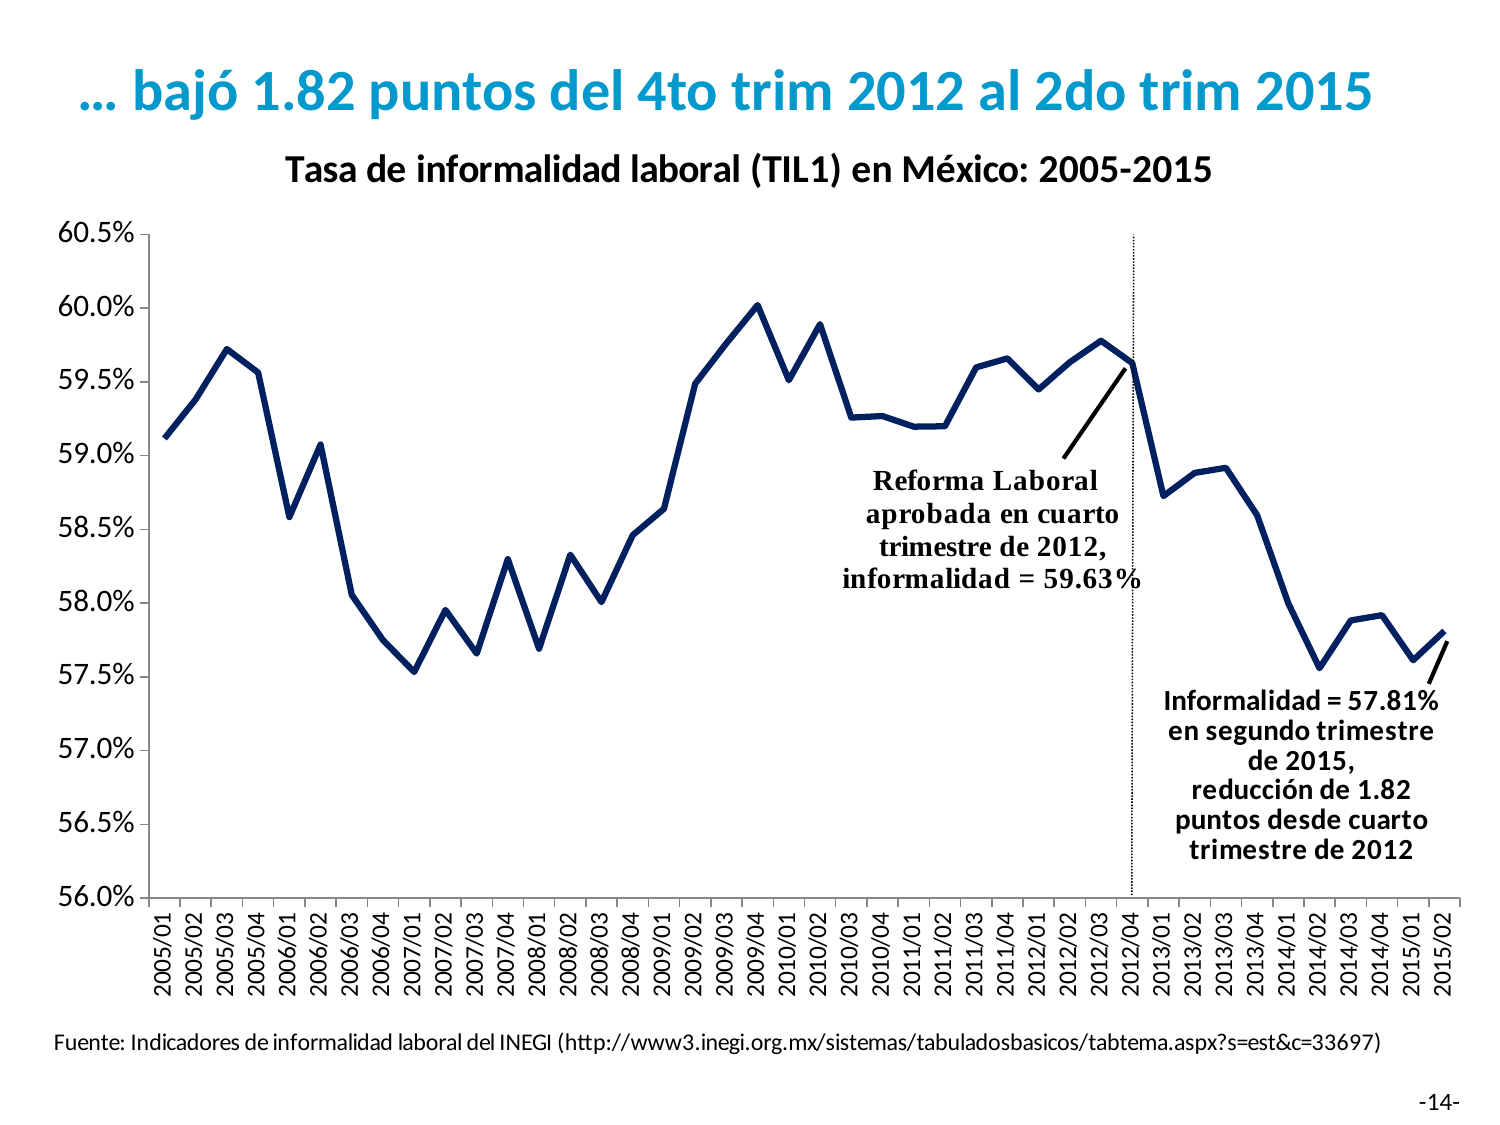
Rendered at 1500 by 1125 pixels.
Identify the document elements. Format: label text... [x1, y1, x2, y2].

title … bajó 1.82 puntos del 4to trim 2012 al 2do trim 2015 [62, 37, 1419, 136]
chart [38, 137, 1462, 1080]
slide_number -14- [1125, 1077, 1475, 1125]
